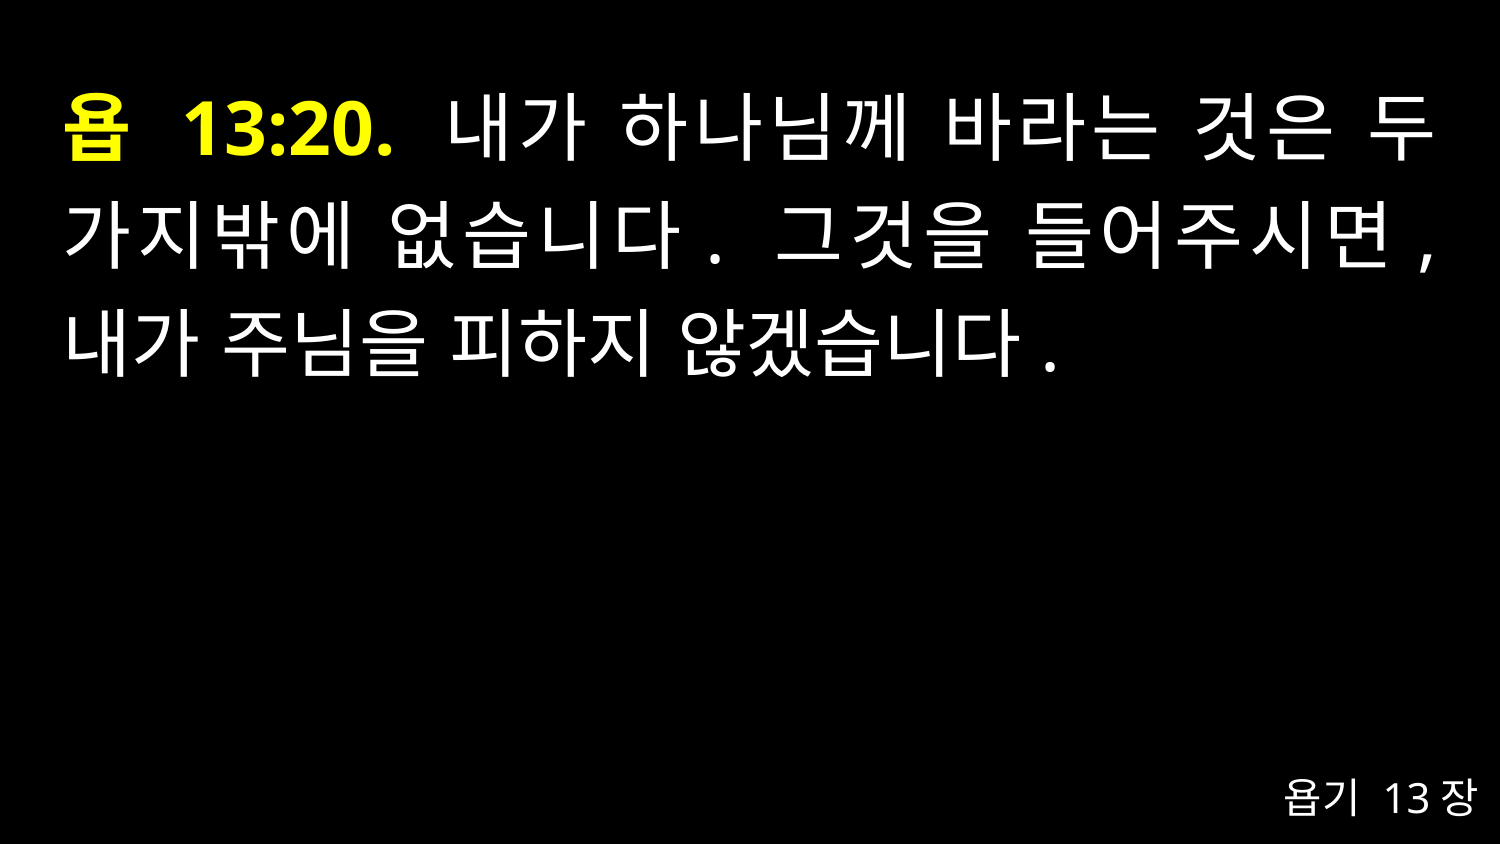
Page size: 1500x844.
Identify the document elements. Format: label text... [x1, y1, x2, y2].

subtitle 욥기 13장 [916, 770, 1500, 844]
title 욥 13:20. 내가 하나님께 바라는 것은 두 가지밖에 없습니다. 그것을 들어주시면, 내가 주님을 피하지 않겠습니다. [0, 0, 1500, 844]
